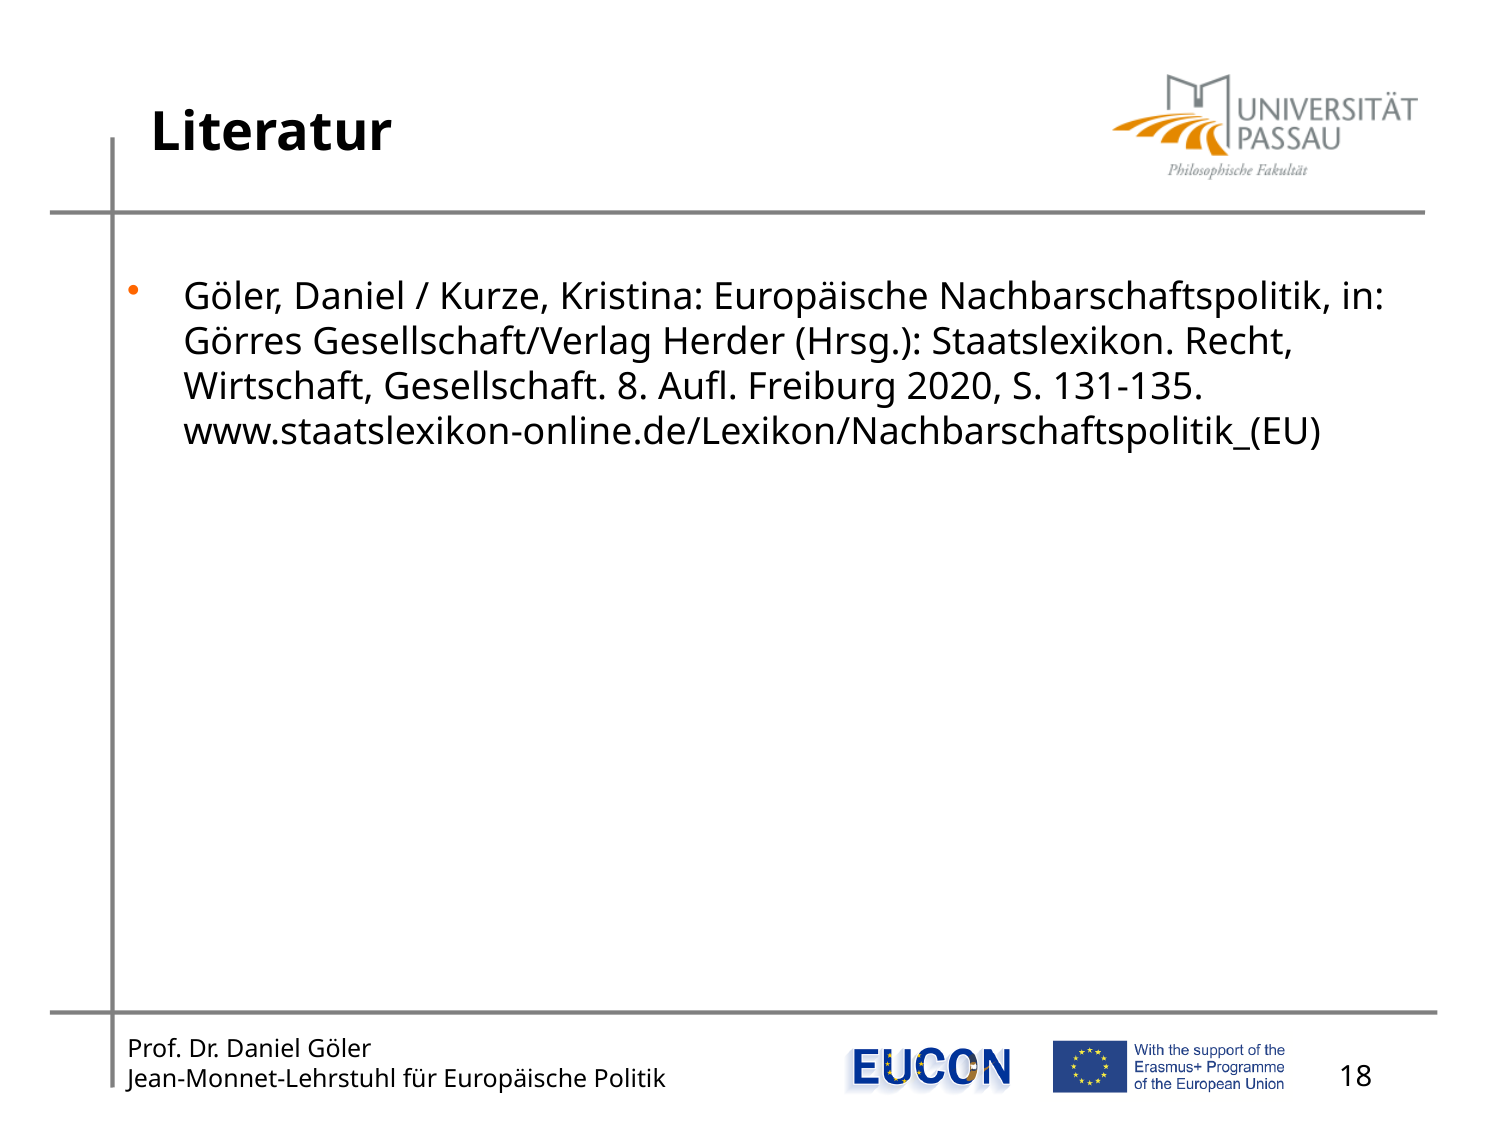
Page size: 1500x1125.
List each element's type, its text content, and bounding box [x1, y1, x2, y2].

title Literatur [135, 66, 1152, 192]
picture [837, 1031, 1293, 1102]
slide_number 18 [1074, 1049, 1388, 1125]
list Göler, Daniel / Kurze, Kristina: Europäische Nachbarschaftspolitik, in: Görres Gesellschaft/Verlag Herder (Hrsg.): Staatslexikon. Recht, Wirtschaft, Gesellschaft. 8. Aufl. Freiburg 2020, S. 131-135. www.staatslexikon-online.de/Lexikon/Nachbarschaftspolitik_(EU) [112, 264, 1500, 1093]
picture [1152, 74, 1418, 180]
